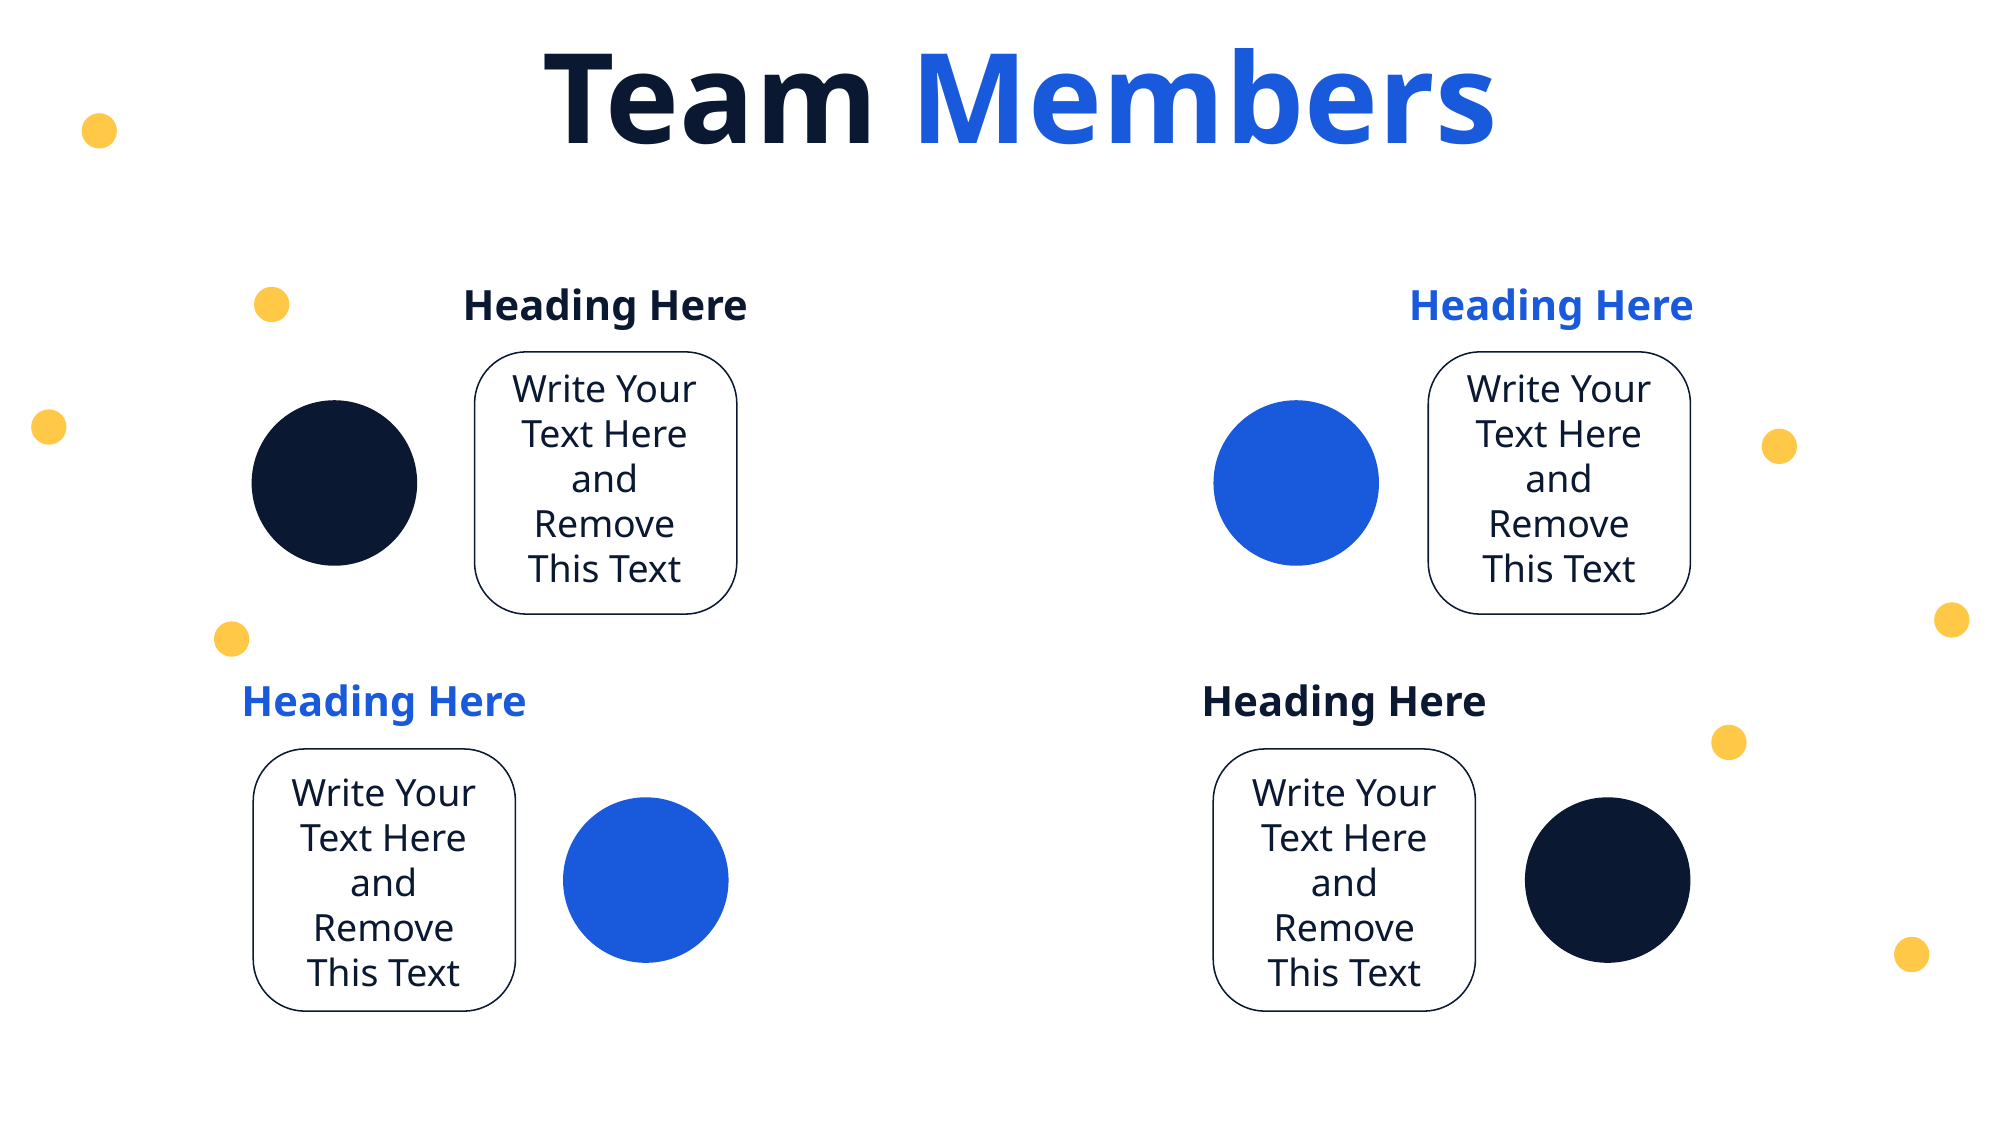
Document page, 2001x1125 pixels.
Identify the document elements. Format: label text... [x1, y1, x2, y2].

text_box [1711, 724, 1747, 761]
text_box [473, 350, 738, 615]
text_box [1212, 747, 1477, 1012]
text_box Heading Here [447, 271, 763, 337]
text_box [1761, 428, 1797, 464]
text_box [1524, 797, 1691, 963]
text_box [1213, 400, 1379, 566]
text_box [254, 286, 290, 323]
text_box Heading Here [1393, 271, 1709, 337]
text_box [81, 113, 117, 149]
text_box Heading Here [1186, 667, 1502, 733]
text_box Team Members [527, 11, 1513, 177]
text_box [1934, 602, 1970, 638]
text_box [31, 409, 67, 445]
text_box Heading Here [226, 667, 542, 733]
text_box [563, 797, 729, 963]
text_box [1894, 936, 1930, 973]
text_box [252, 747, 517, 1012]
text_box [251, 400, 418, 566]
text_box [214, 621, 250, 657]
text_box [1427, 350, 1692, 615]
